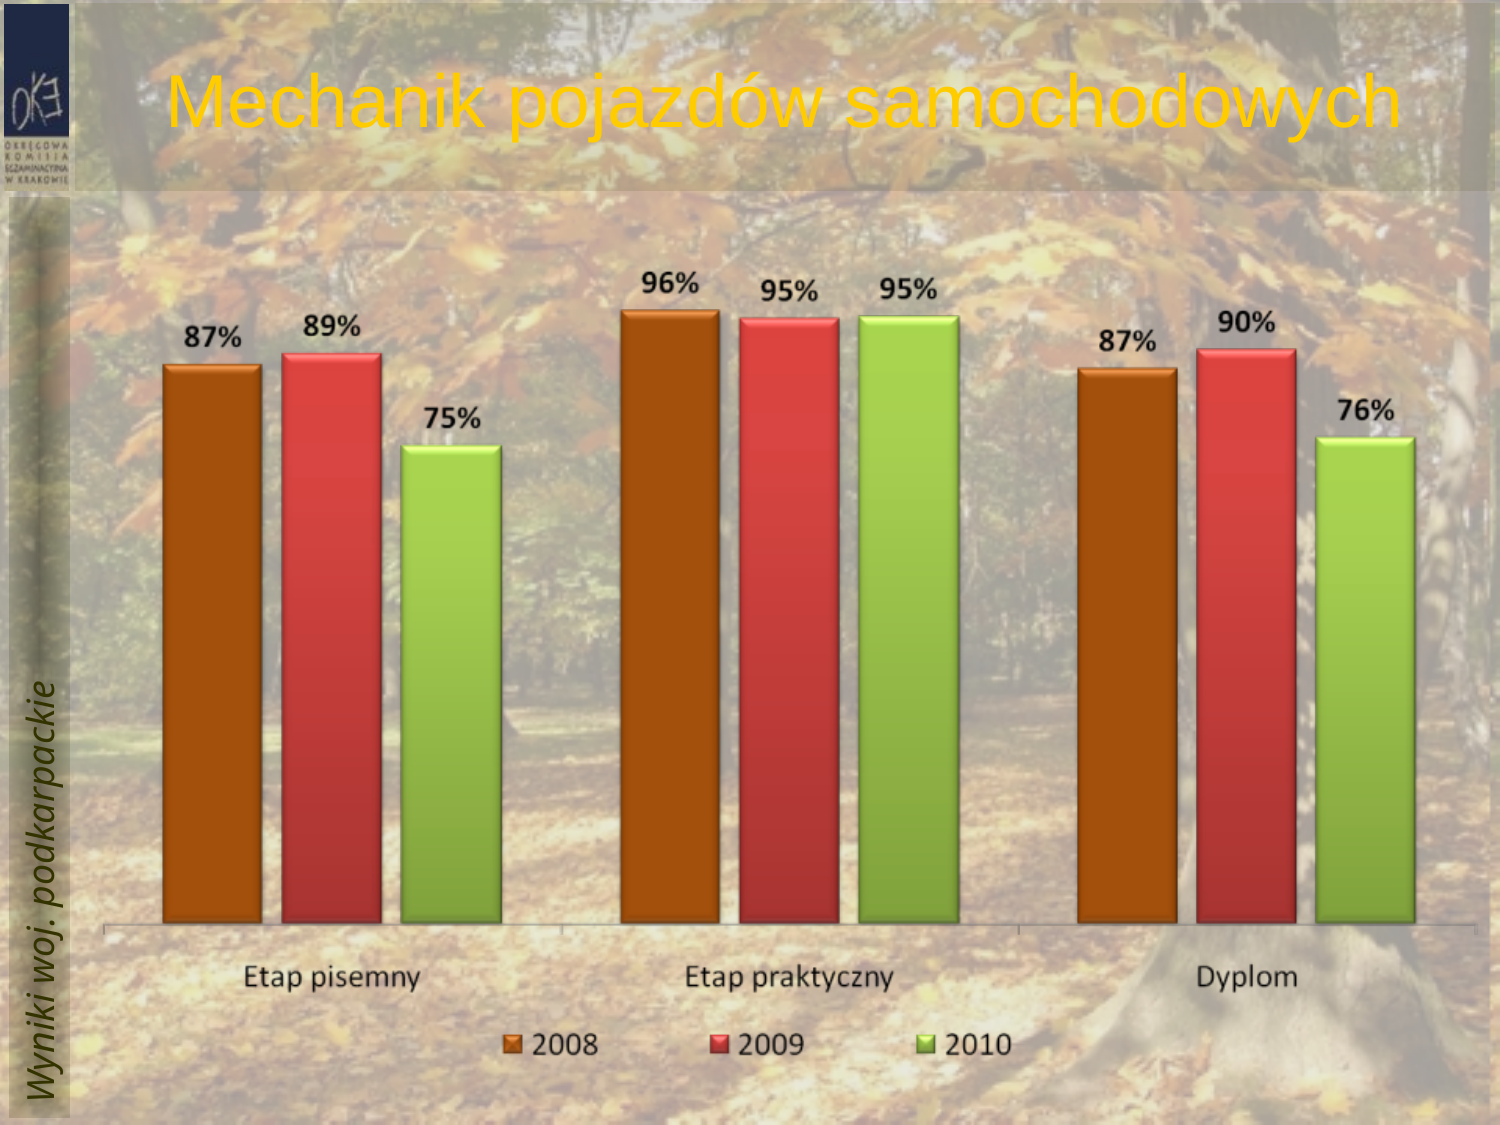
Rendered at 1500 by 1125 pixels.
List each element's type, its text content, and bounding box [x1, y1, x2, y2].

picture [80, 196, 1500, 1085]
text_box Wyniki woj. podkarpackie [9, 197, 70, 1118]
title Mechanik pojazdów samochodowych [74, 3, 1495, 192]
